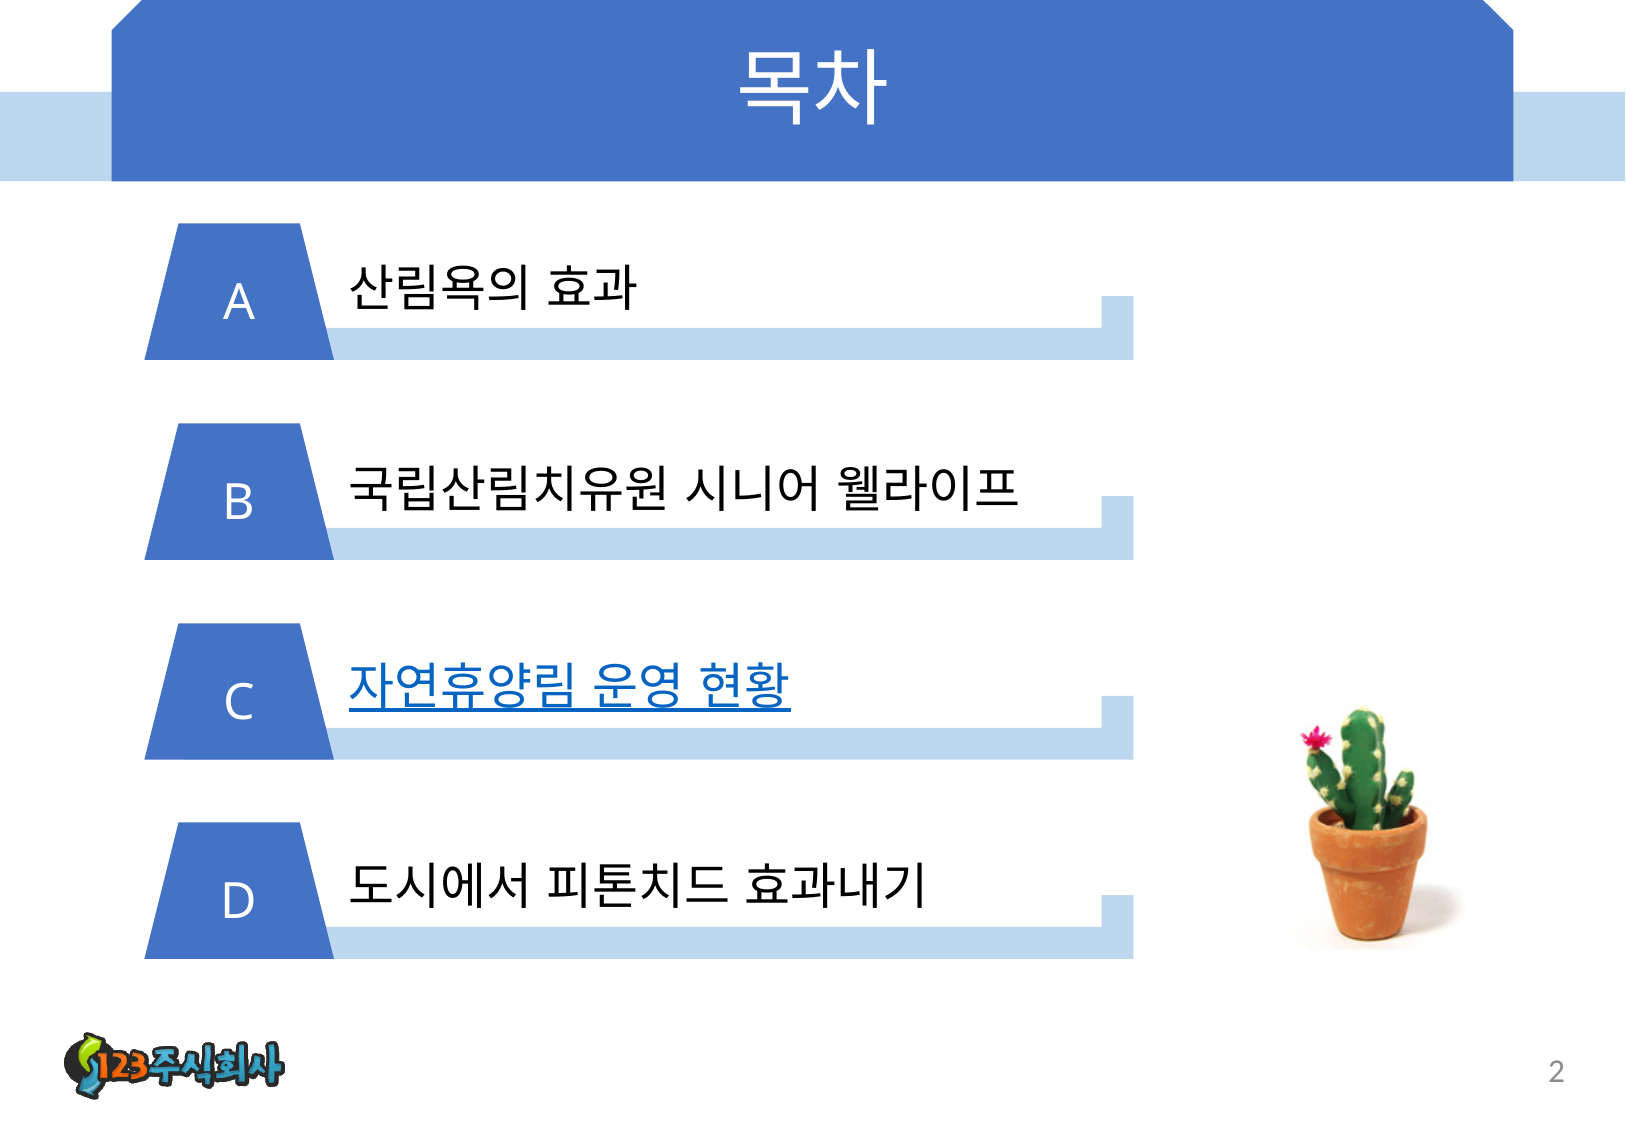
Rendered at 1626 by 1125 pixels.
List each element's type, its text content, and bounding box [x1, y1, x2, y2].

picture [1258, 695, 1481, 961]
text_box [328, 695, 1134, 761]
text_box 산림욕의 효과 [333, 249, 1113, 325]
text_box B [143, 422, 336, 561]
text_box 도시에서 피톤치드 효과내기 [333, 846, 1113, 922]
text_box 자연휴양림 운영 현황 [333, 647, 1113, 735]
text_box 국립산림치유원 시니어 웰라이프 [333, 450, 1113, 525]
text_box D [143, 821, 336, 960]
text_box C [143, 622, 336, 761]
slide_number 2 [1214, 1039, 1580, 1100]
title 목차 [111, 3, 1514, 182]
picture [53, 1020, 295, 1110]
text_box [328, 894, 1134, 960]
text_box [328, 495, 1134, 561]
text_box [328, 295, 1134, 361]
text_box A [143, 222, 336, 361]
